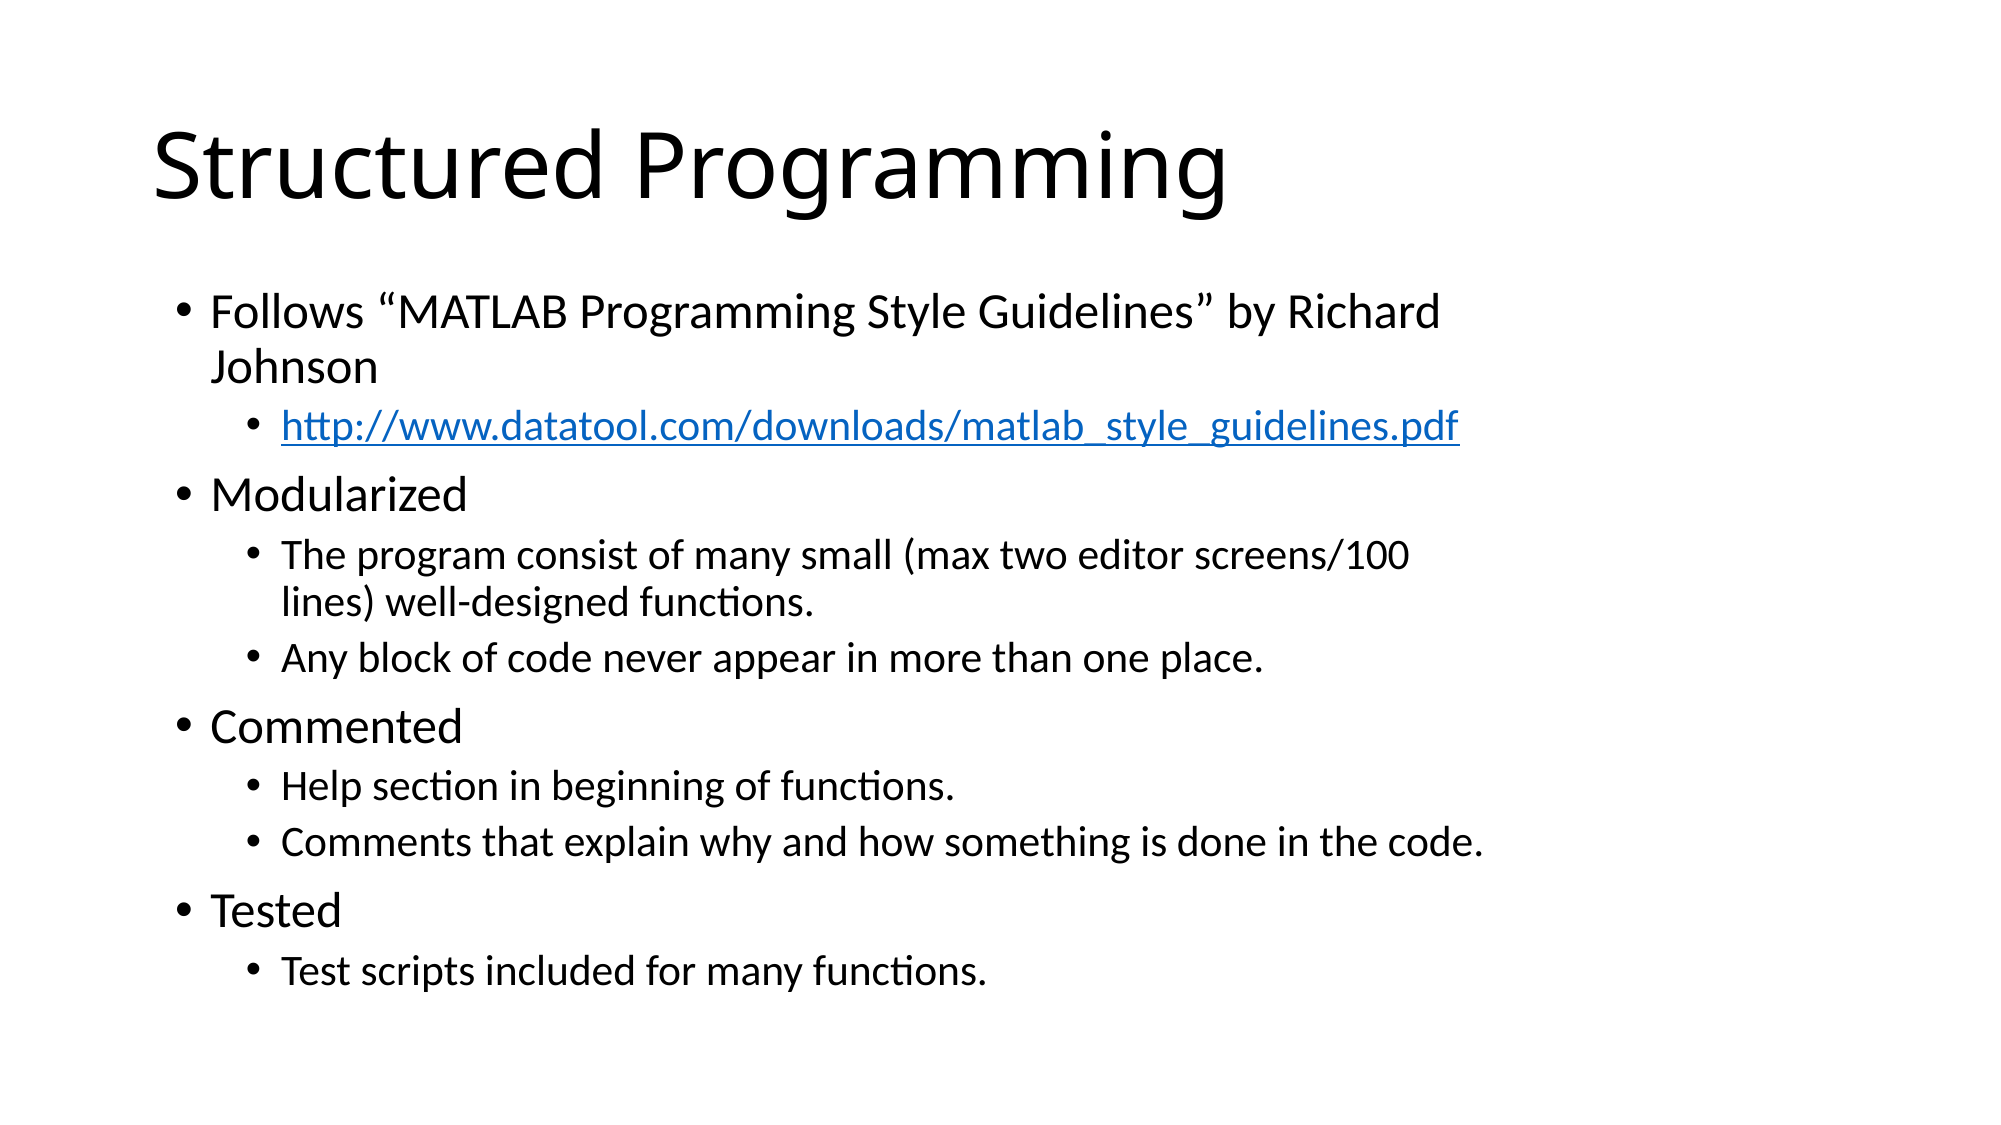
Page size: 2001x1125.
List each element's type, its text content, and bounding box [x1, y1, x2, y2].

title Structured Programming [137, 59, 1863, 278]
list Follows “MATLAB Programming Style Guidelines” by Richard Johnson http://www.datatool.com/downloads/matlab_style_guidelines.pdf Modularized The program consist of many small (max two editor screens/100 lines) well-designed functions. Any block of code never appear in more than one place. Commented Help section in beginning of functions. Comments that explain why and how something is done in the code. Tested Test scripts included for many functions. [160, 277, 1514, 1054]
